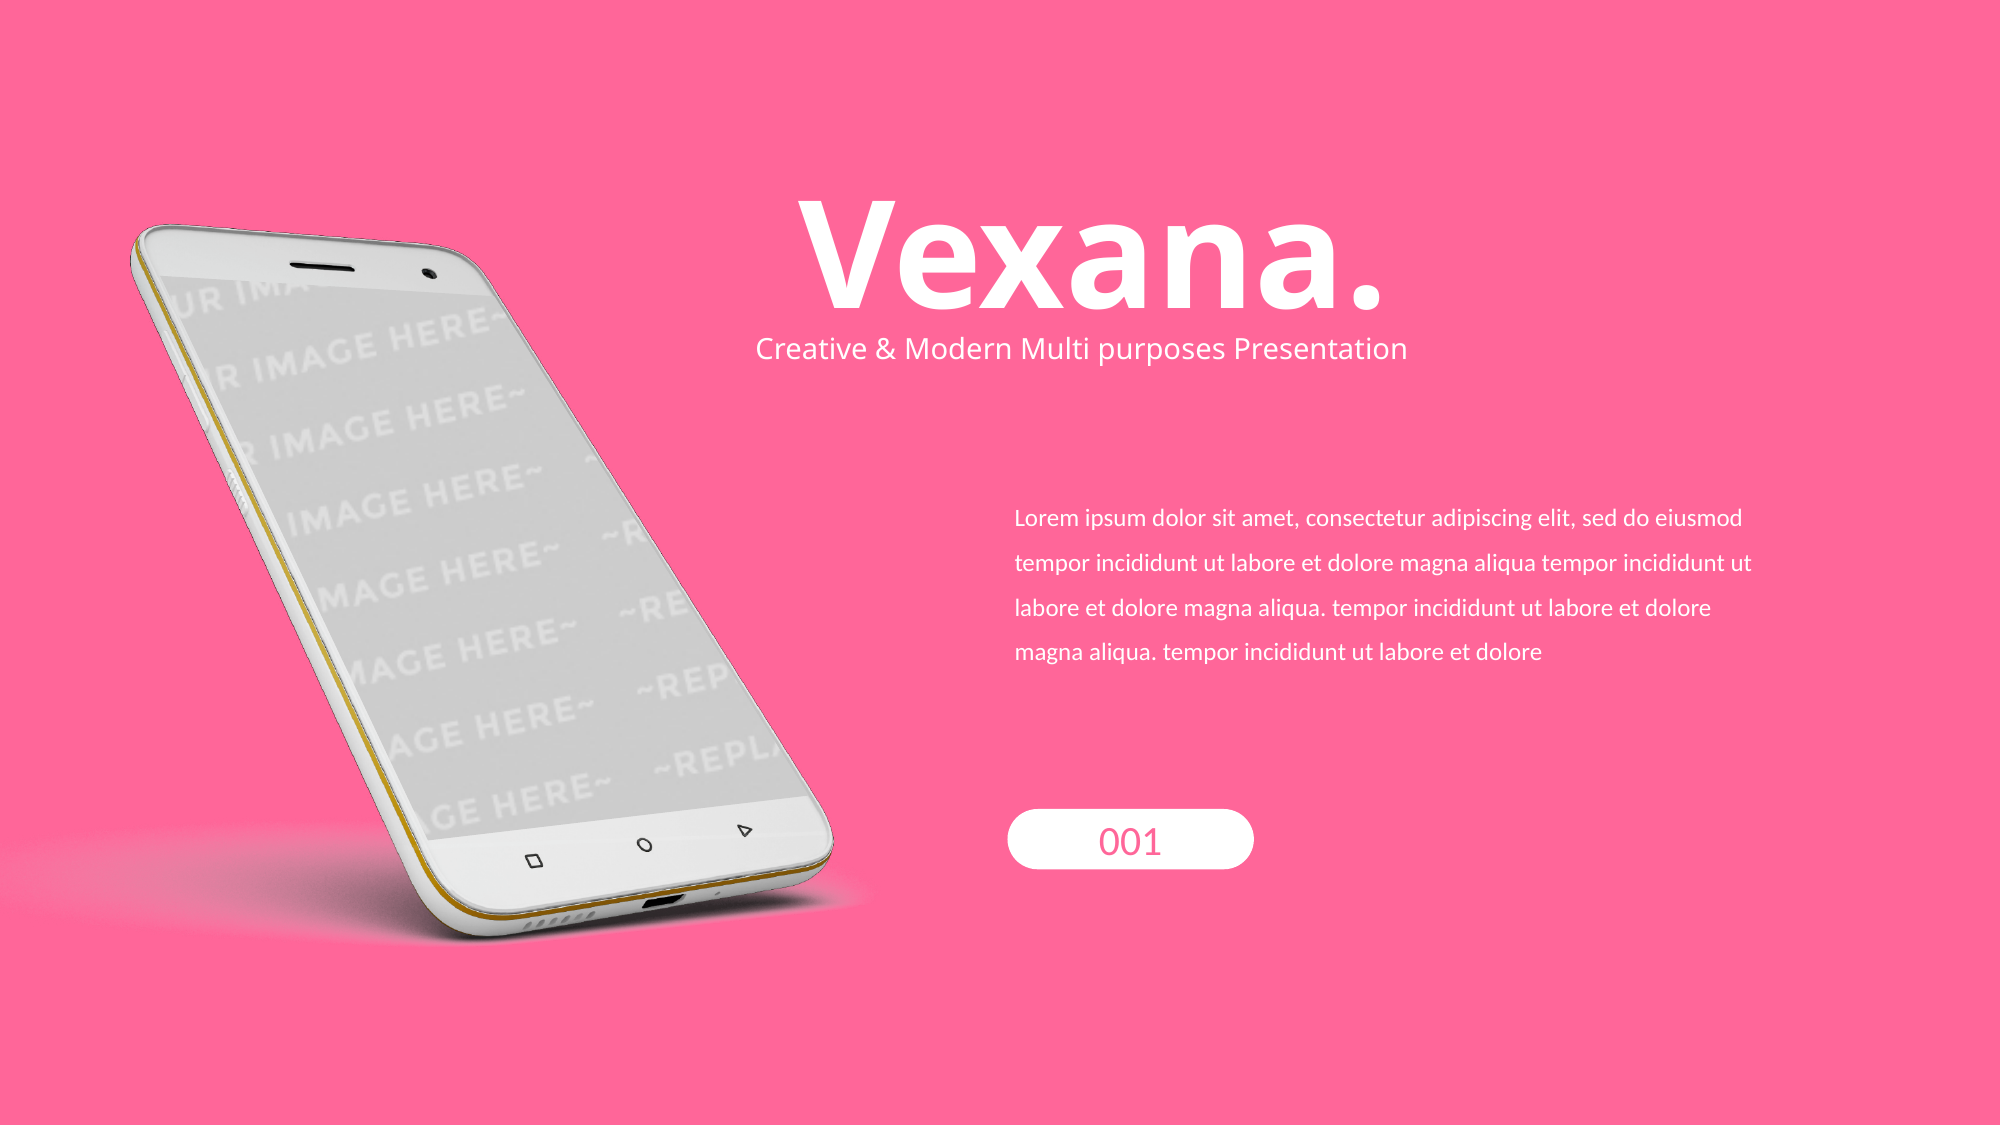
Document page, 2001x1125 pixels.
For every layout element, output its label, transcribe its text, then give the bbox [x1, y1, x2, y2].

text_box Creative & Modern Multi purposes Presentation [740, 322, 1424, 373]
picture [0, 170, 1162, 1099]
text_box [1006, 807, 1061, 871]
text_box [1201, 807, 1255, 871]
text_box 001 [1061, 806, 1201, 872]
text_box Lorem ipsum dolor sit amet, consectetur adipiscing elit, sed do eiusmod tempor incididunt ut labore et dolore magna aliqua tempor incididunt ut labore et dolore magna aliqua. tempor incididunt ut labore et dolore magna aliqua. tempor incididunt ut labore et dolore [999, 478, 1775, 674]
text_box Vexana. [783, 151, 1463, 346]
